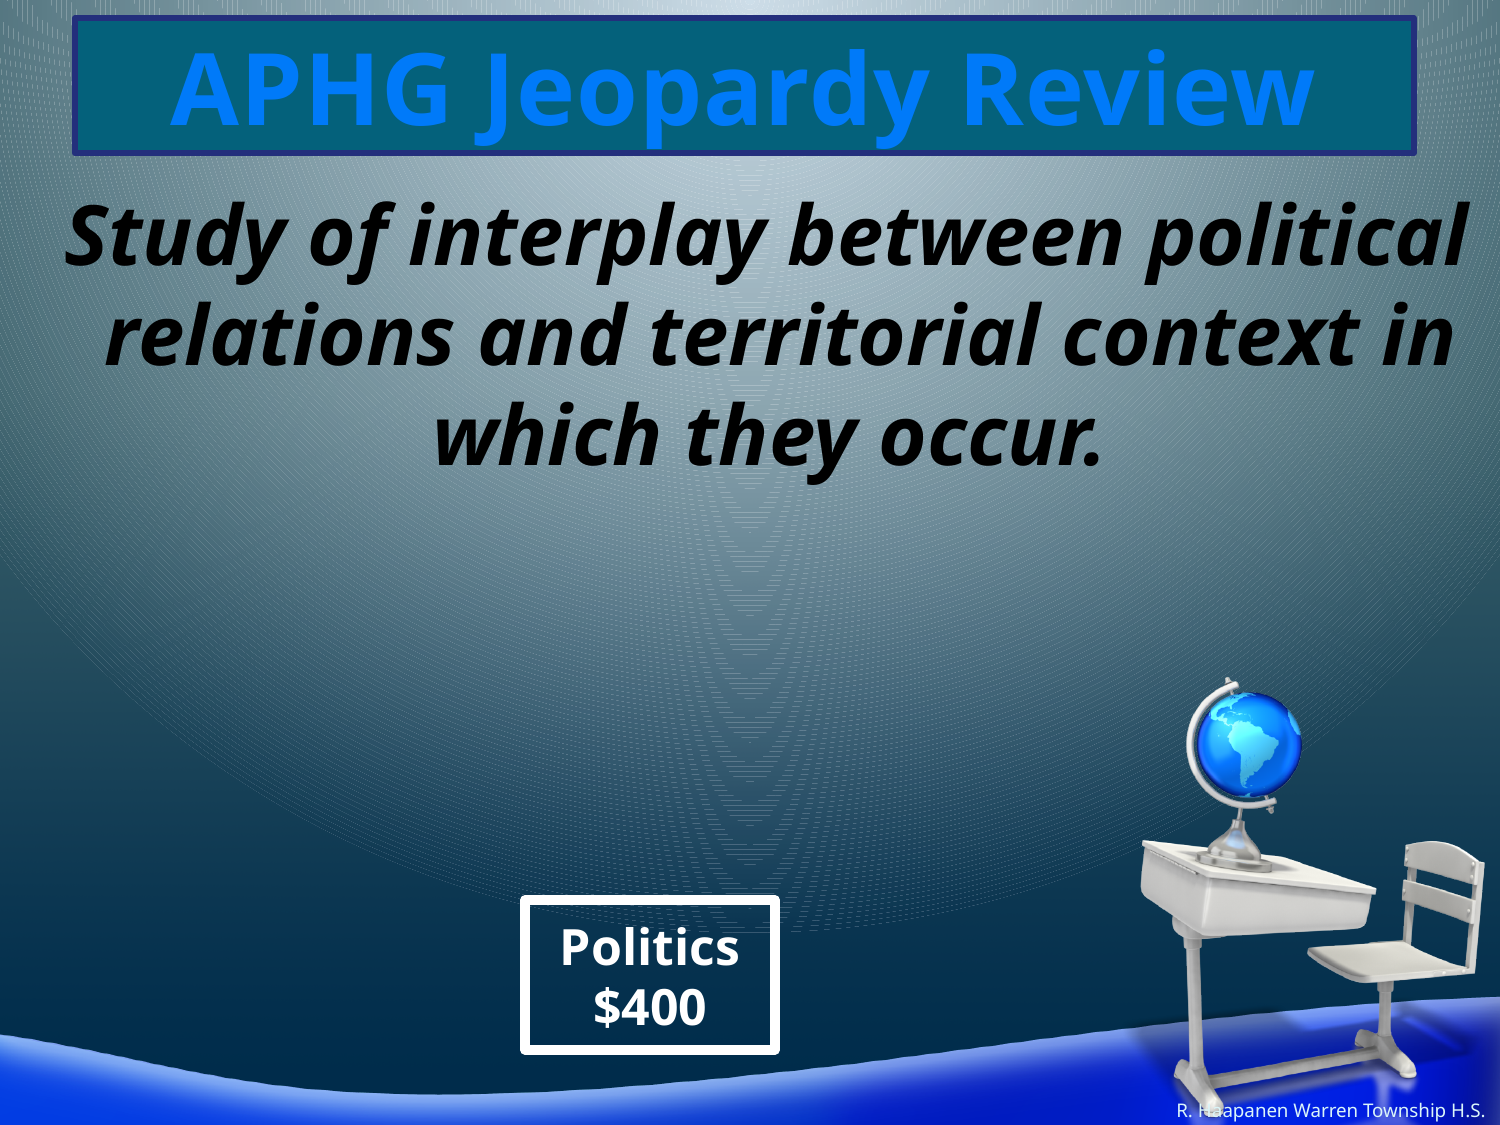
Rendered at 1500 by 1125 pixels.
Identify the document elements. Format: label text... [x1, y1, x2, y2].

picture [0, 0, 1500, 1125]
footer R. Haapanen Warren Township H.S. [1025, 1091, 1500, 1125]
text_box Politics $400 [525, 899, 775, 1050]
list Study of interplay between political relations and territorial context in which they occur. [33, 174, 1500, 825]
